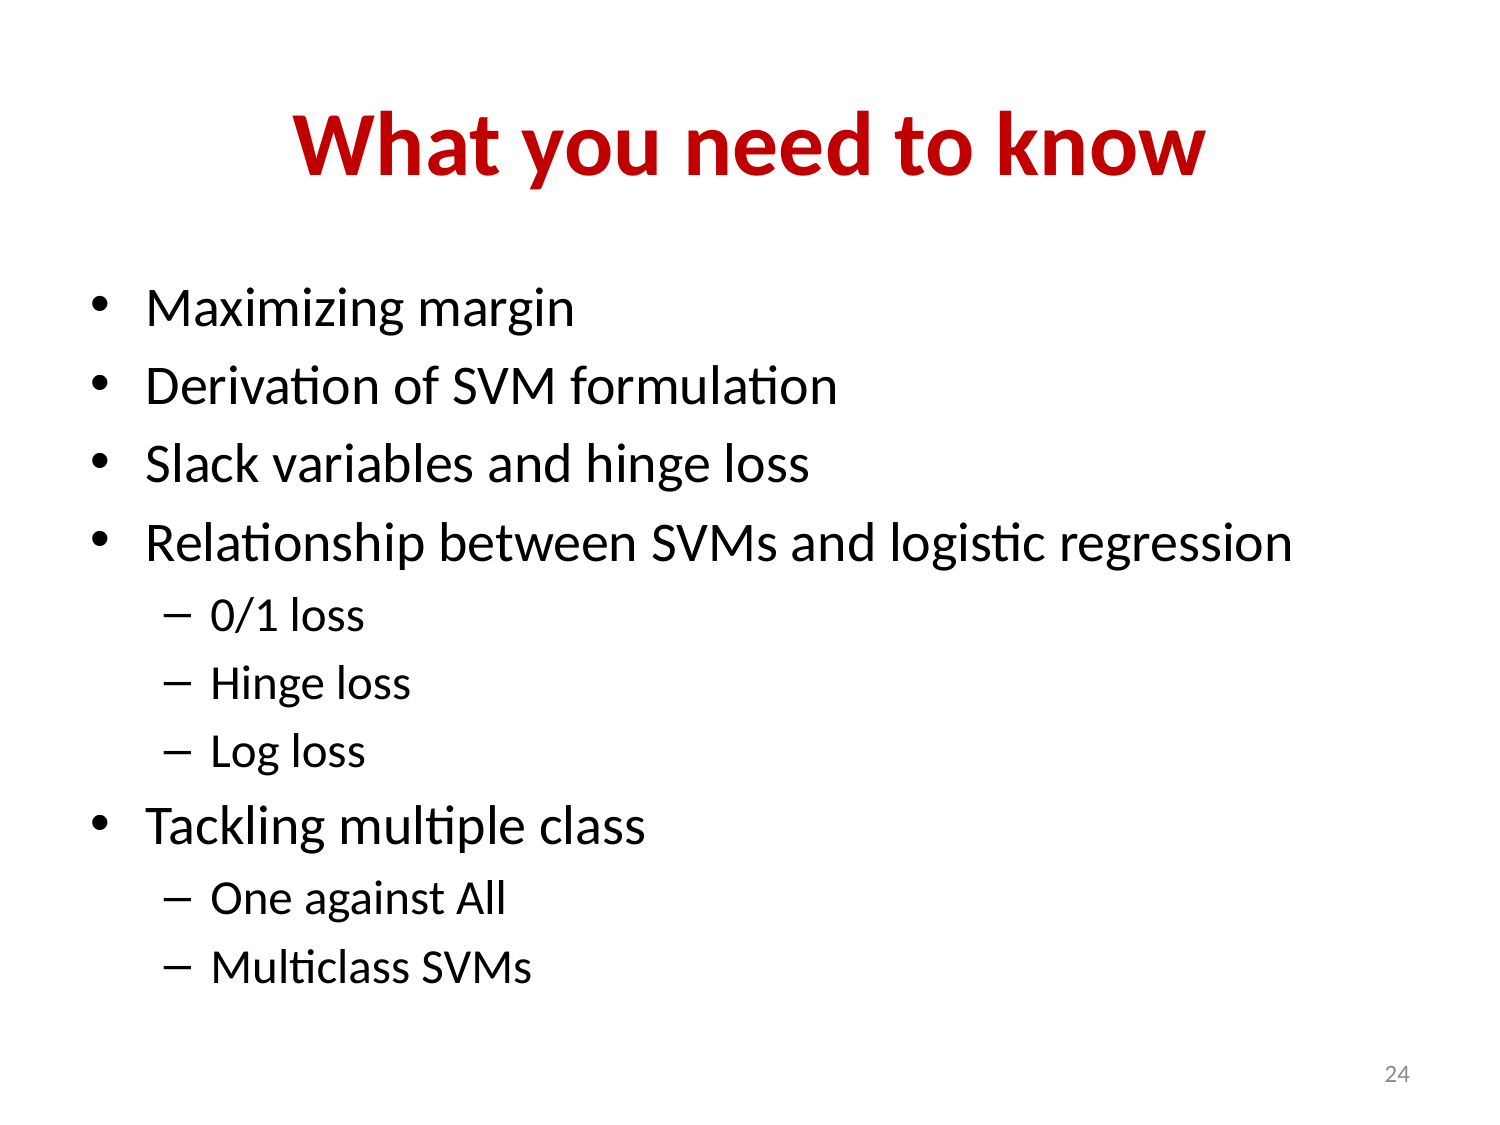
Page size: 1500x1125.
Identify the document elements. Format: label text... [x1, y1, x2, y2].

list Maximizing margin Derivation of SVM formulation Slack variables and hinge loss Relationship between SVMs and logistic regression 0/1 loss Hinge loss Log loss Tackling multiple class One against All Multiclass SVMs [75, 262, 1425, 1005]
slide_number 24 [1074, 1042, 1425, 1103]
title What you need to know [75, 45, 1425, 233]
